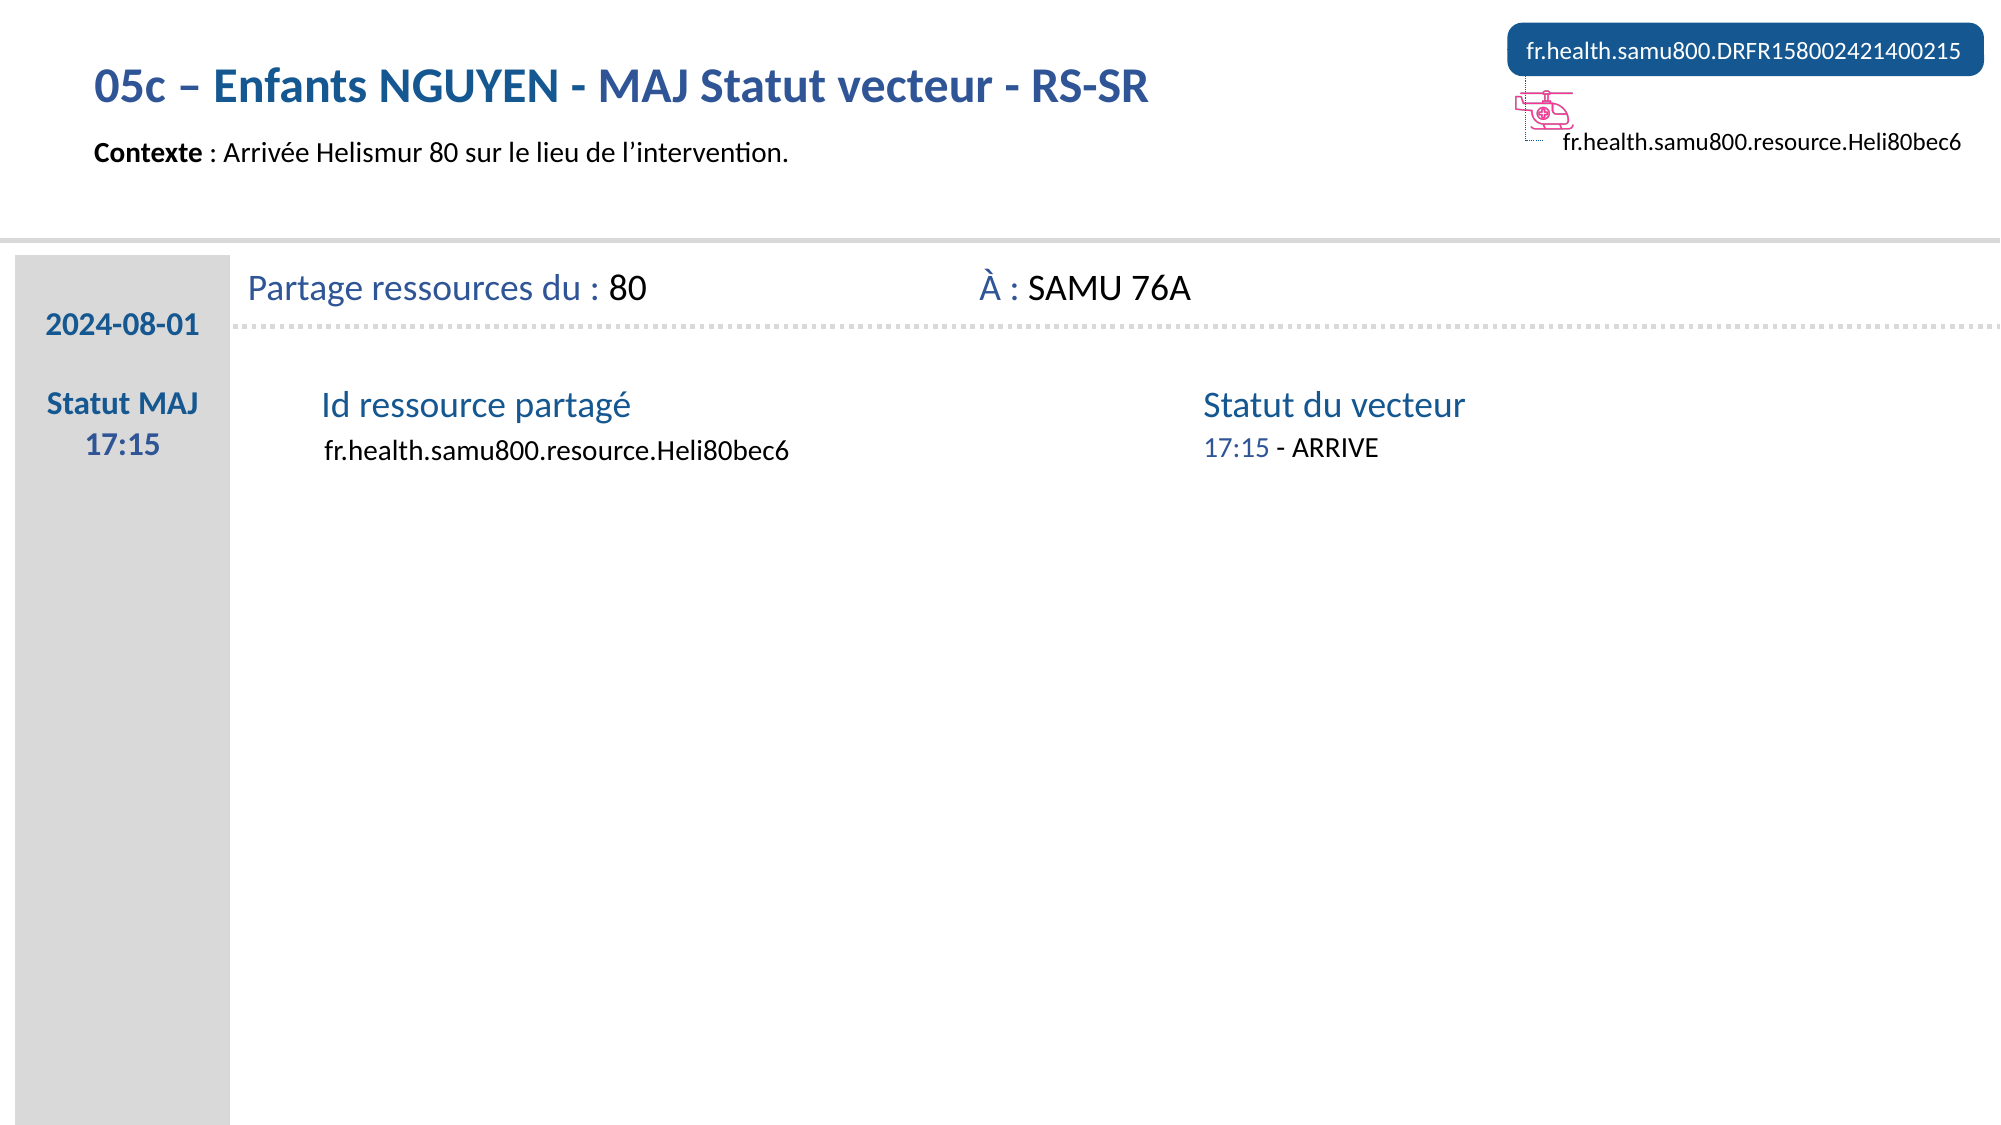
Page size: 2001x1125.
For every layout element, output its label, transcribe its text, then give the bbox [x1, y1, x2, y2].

text_box À : SAMU 76A [834, 256, 1337, 316]
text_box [1507, 49, 1544, 141]
text_box fr.health.samu800.resource.Heli80bec6 [309, 424, 961, 474]
text_box Partage ressources du : 80 [233, 256, 735, 316]
text_box 2024-08-01 Statut MAJ 17:15 [15, 255, 230, 1125]
text_box Statut du vecteur [1188, 372, 1484, 420]
text_box Contexte : Arrivée Helismur 80 sur le lieu de l’intervention. [79, 126, 1465, 176]
text_box 05c – Enfants NGUYEN - MAJ Statut vecteur - RS-SR [79, 45, 1507, 121]
text_box fr.health.samu800.resource.Heli80bec6 [1543, 113, 1985, 168]
text_box Id ressource partagé [306, 372, 900, 433]
text_box fr.health.samu800.DRFR158002421400215 [1507, 22, 1985, 77]
picture [1507, 77, 1582, 151]
text_box 17:15 - ARRIVE [1188, 420, 1861, 471]
